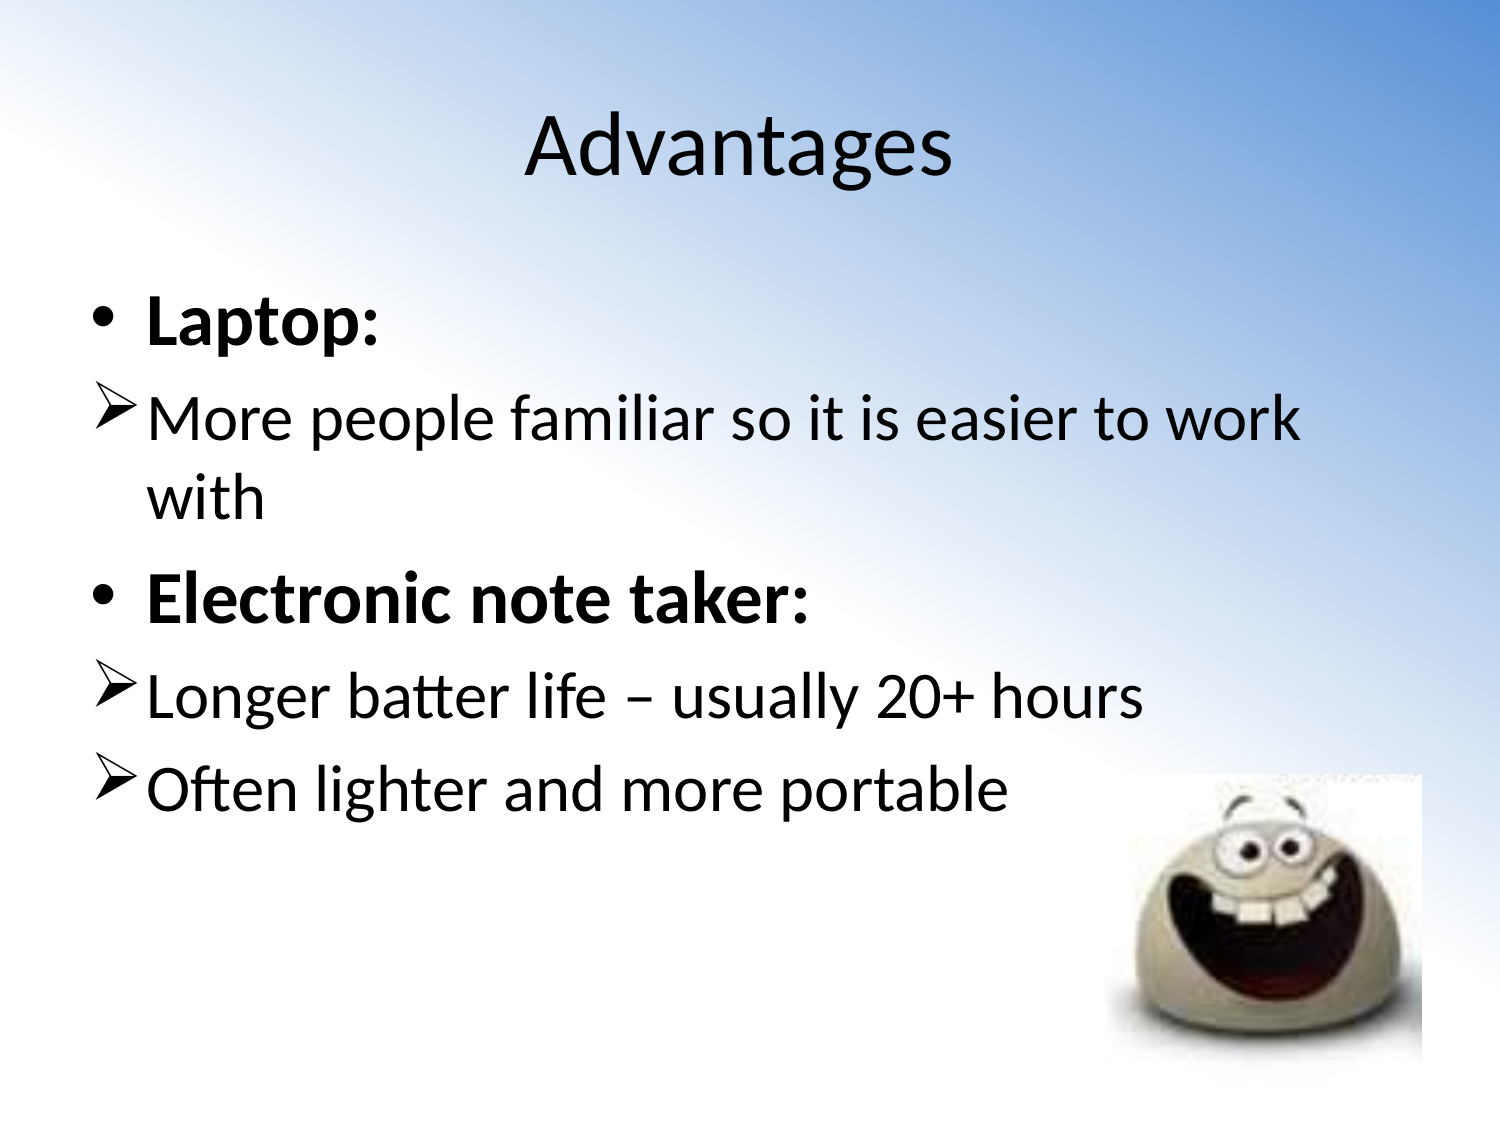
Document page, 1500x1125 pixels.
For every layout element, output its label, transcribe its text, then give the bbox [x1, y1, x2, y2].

list Laptop: More people familiar so it is easier to work with Electronic note taker: Longer batter life – usually 20+ hours Often lighter and more portable [75, 262, 1425, 1005]
title Advantages [75, 45, 1425, 233]
picture [1074, 774, 1423, 1088]
